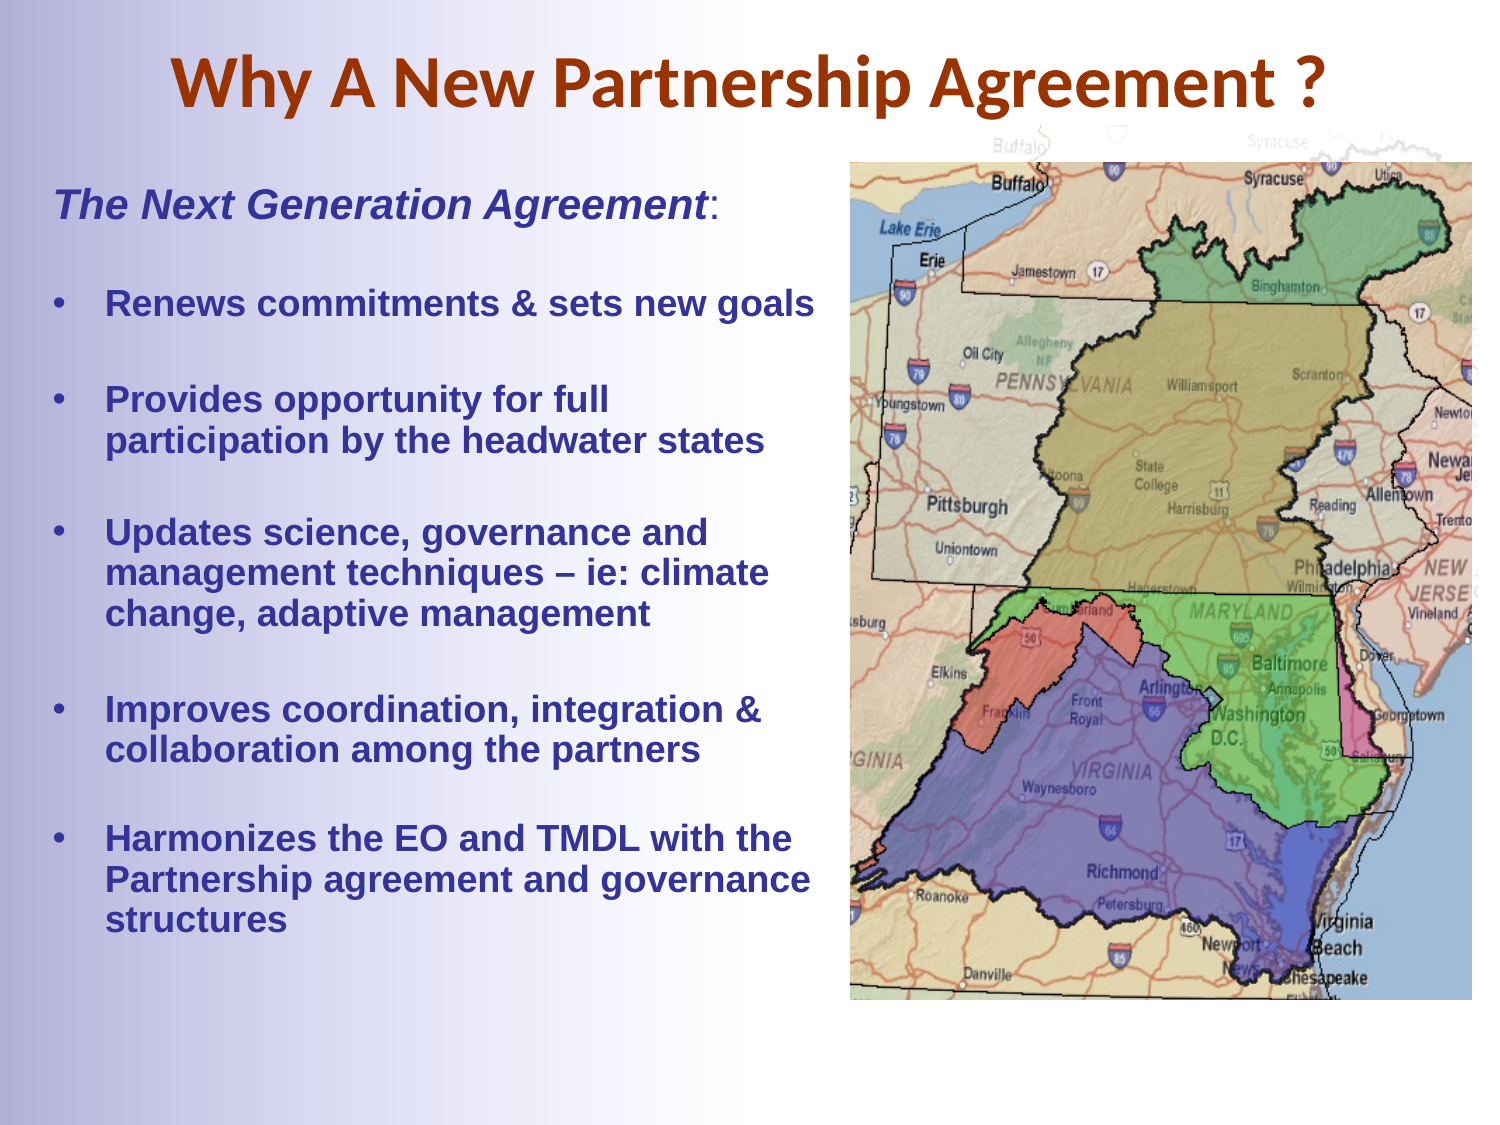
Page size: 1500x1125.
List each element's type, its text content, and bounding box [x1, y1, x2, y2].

picture [849, 162, 1472, 1001]
text_box [74, 562, 1138, 1038]
title Why A New Partnership Agreement ? [74, 0, 1426, 156]
list The Next Generation Agreement: Renews commitments & sets new goals Provides opportunity for full participation by the headwater states Updates science, governance and management techniques – ie: climate change, adaptive management Improves coordination, integration & collaboration among the partners Harmonizes the EO and TMDL with the Partnership agreement and governance structures [37, 174, 844, 988]
